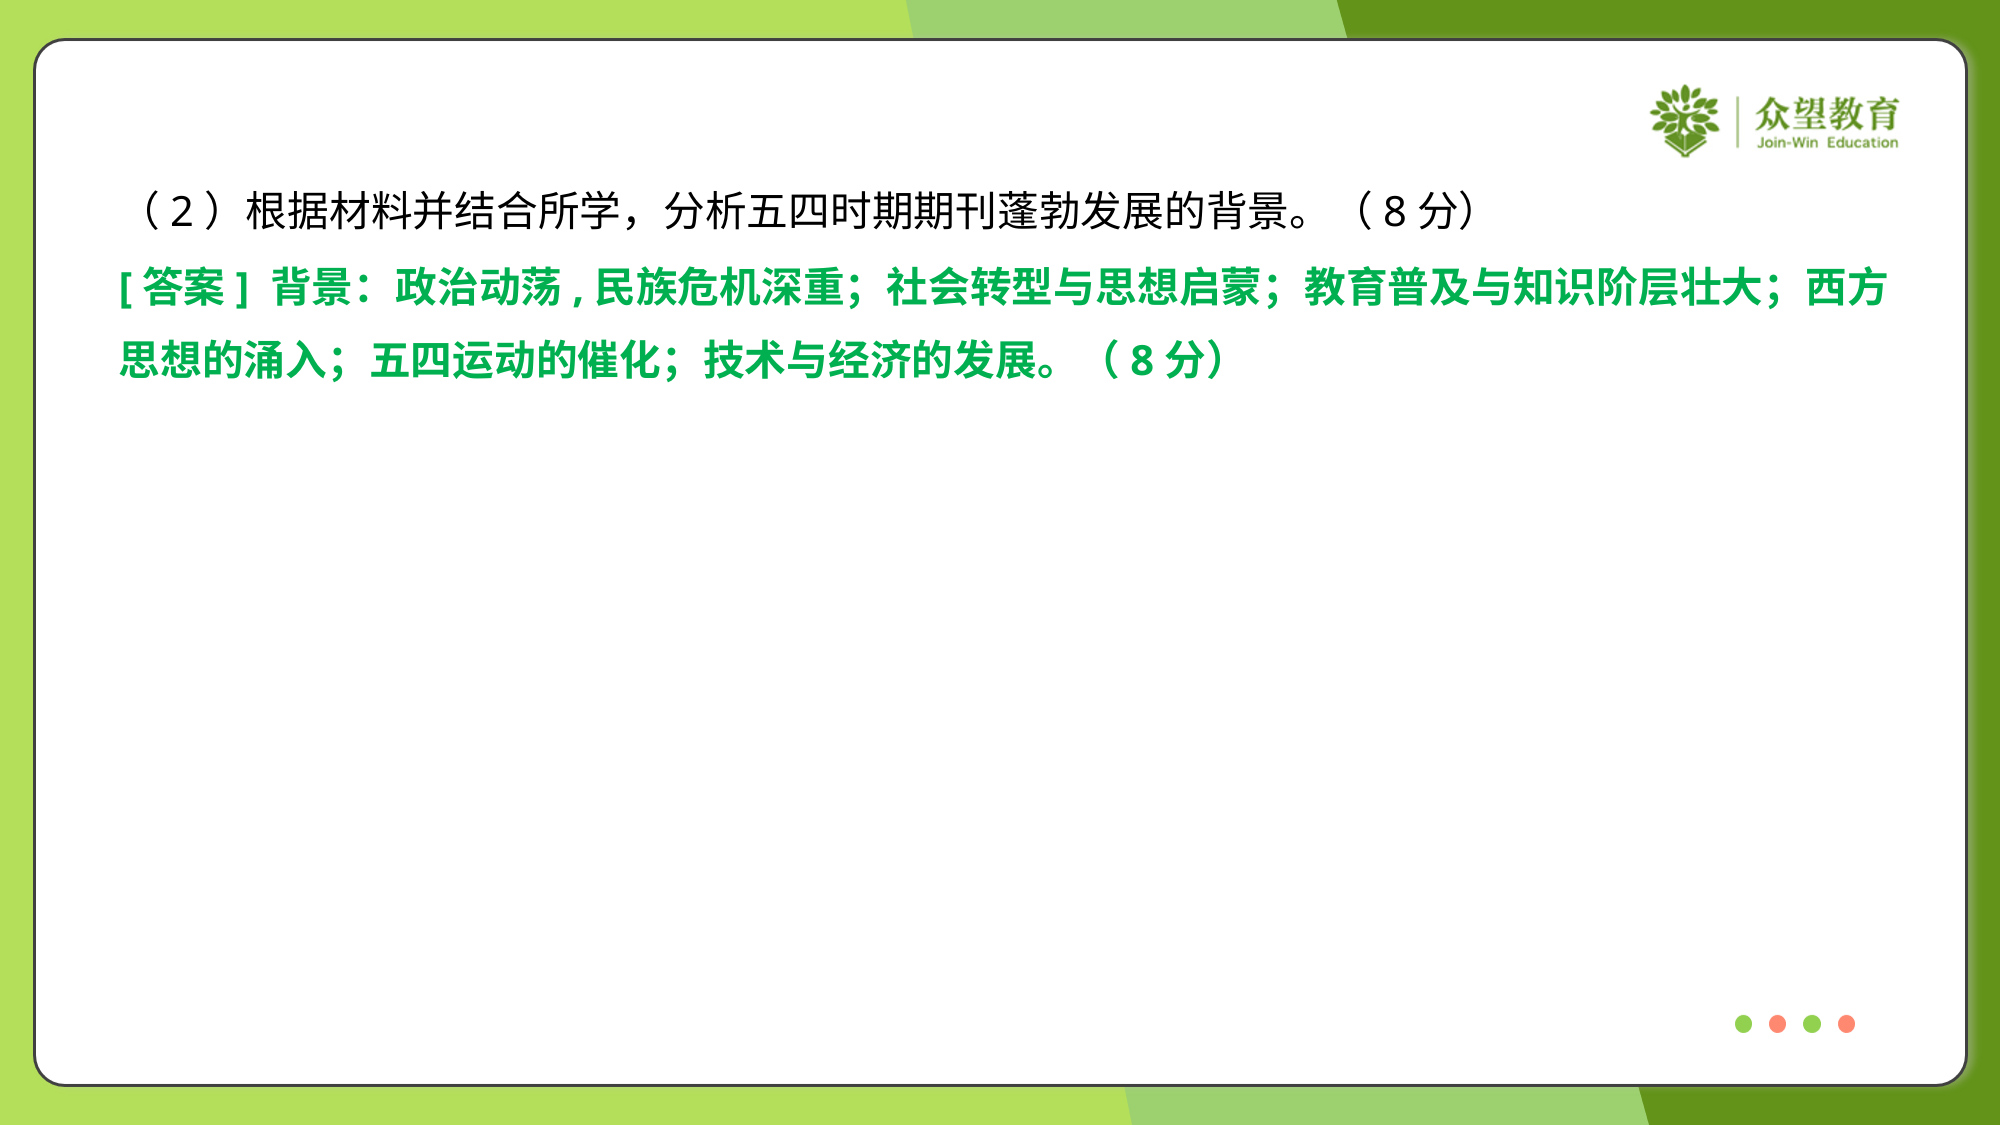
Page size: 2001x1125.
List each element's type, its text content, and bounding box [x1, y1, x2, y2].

text_box （2）根据材料并结合所学，分析五四时期期刊蓬勃发展的背景。（8分） [118, 159, 1883, 227]
text_box [答案] 背景：政治动荡,民族危机深重；社会转型与思想启蒙；教育普及与知识阶层壮大；西方 思想的涌入；五四运动的催化；技术与经济的发展。（8分） [118, 235, 1883, 376]
picture [0, 0, 2000, 1125]
